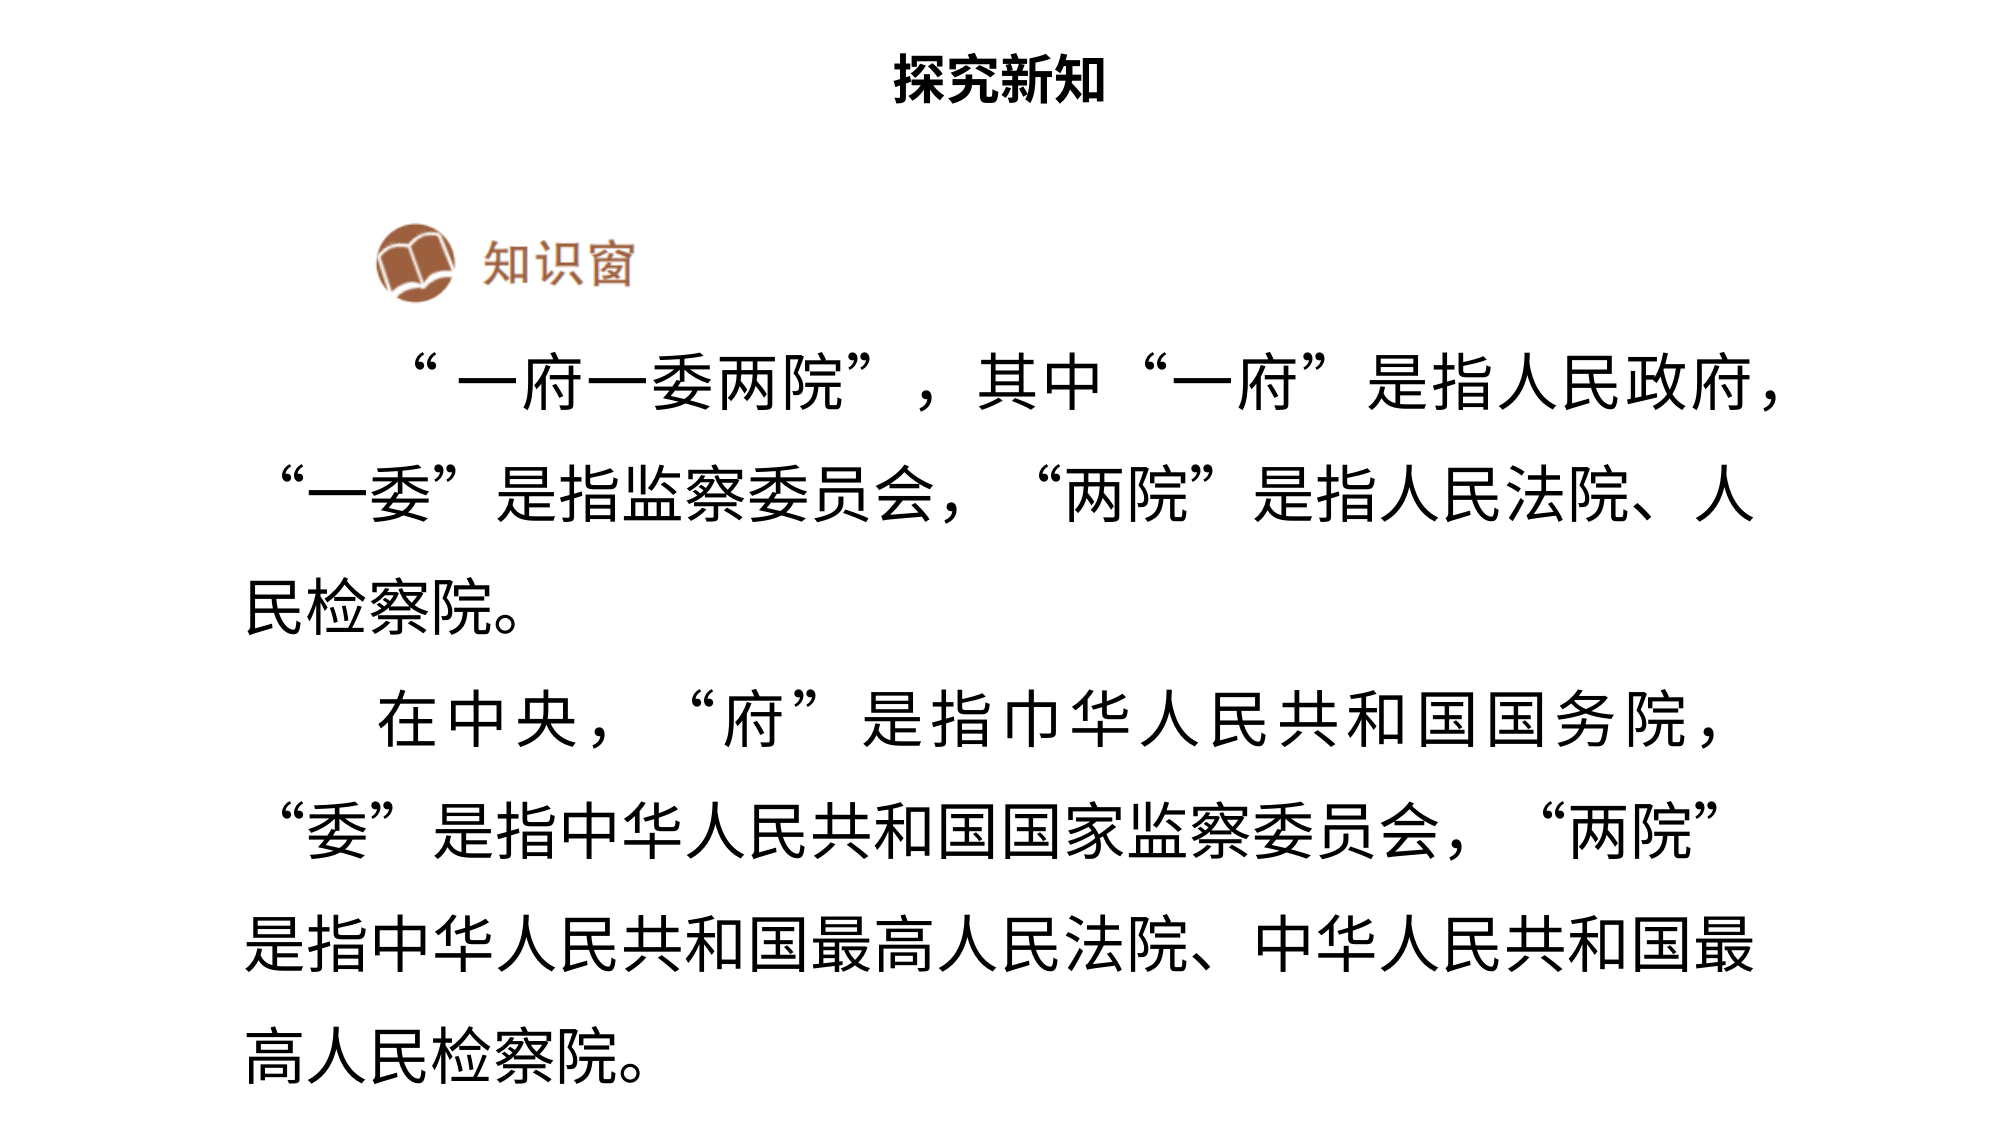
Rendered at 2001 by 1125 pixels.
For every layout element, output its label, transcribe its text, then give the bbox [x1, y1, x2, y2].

picture [366, 213, 647, 313]
text_box “一府一委两院”，其中“一府”是指人民政府，“一委”是指监察委员会，“两院”是指人民法院、人民检察院。 在中央，“府”是指巾华人民共和国国务院，“委”是指中华人民共和国国家监察委员会，“两院”是指中华人民共和国最高人民法院、中华人民共和国最高人民检察院。 [228, 297, 1773, 651]
title 探究新知 [193, 38, 1808, 119]
